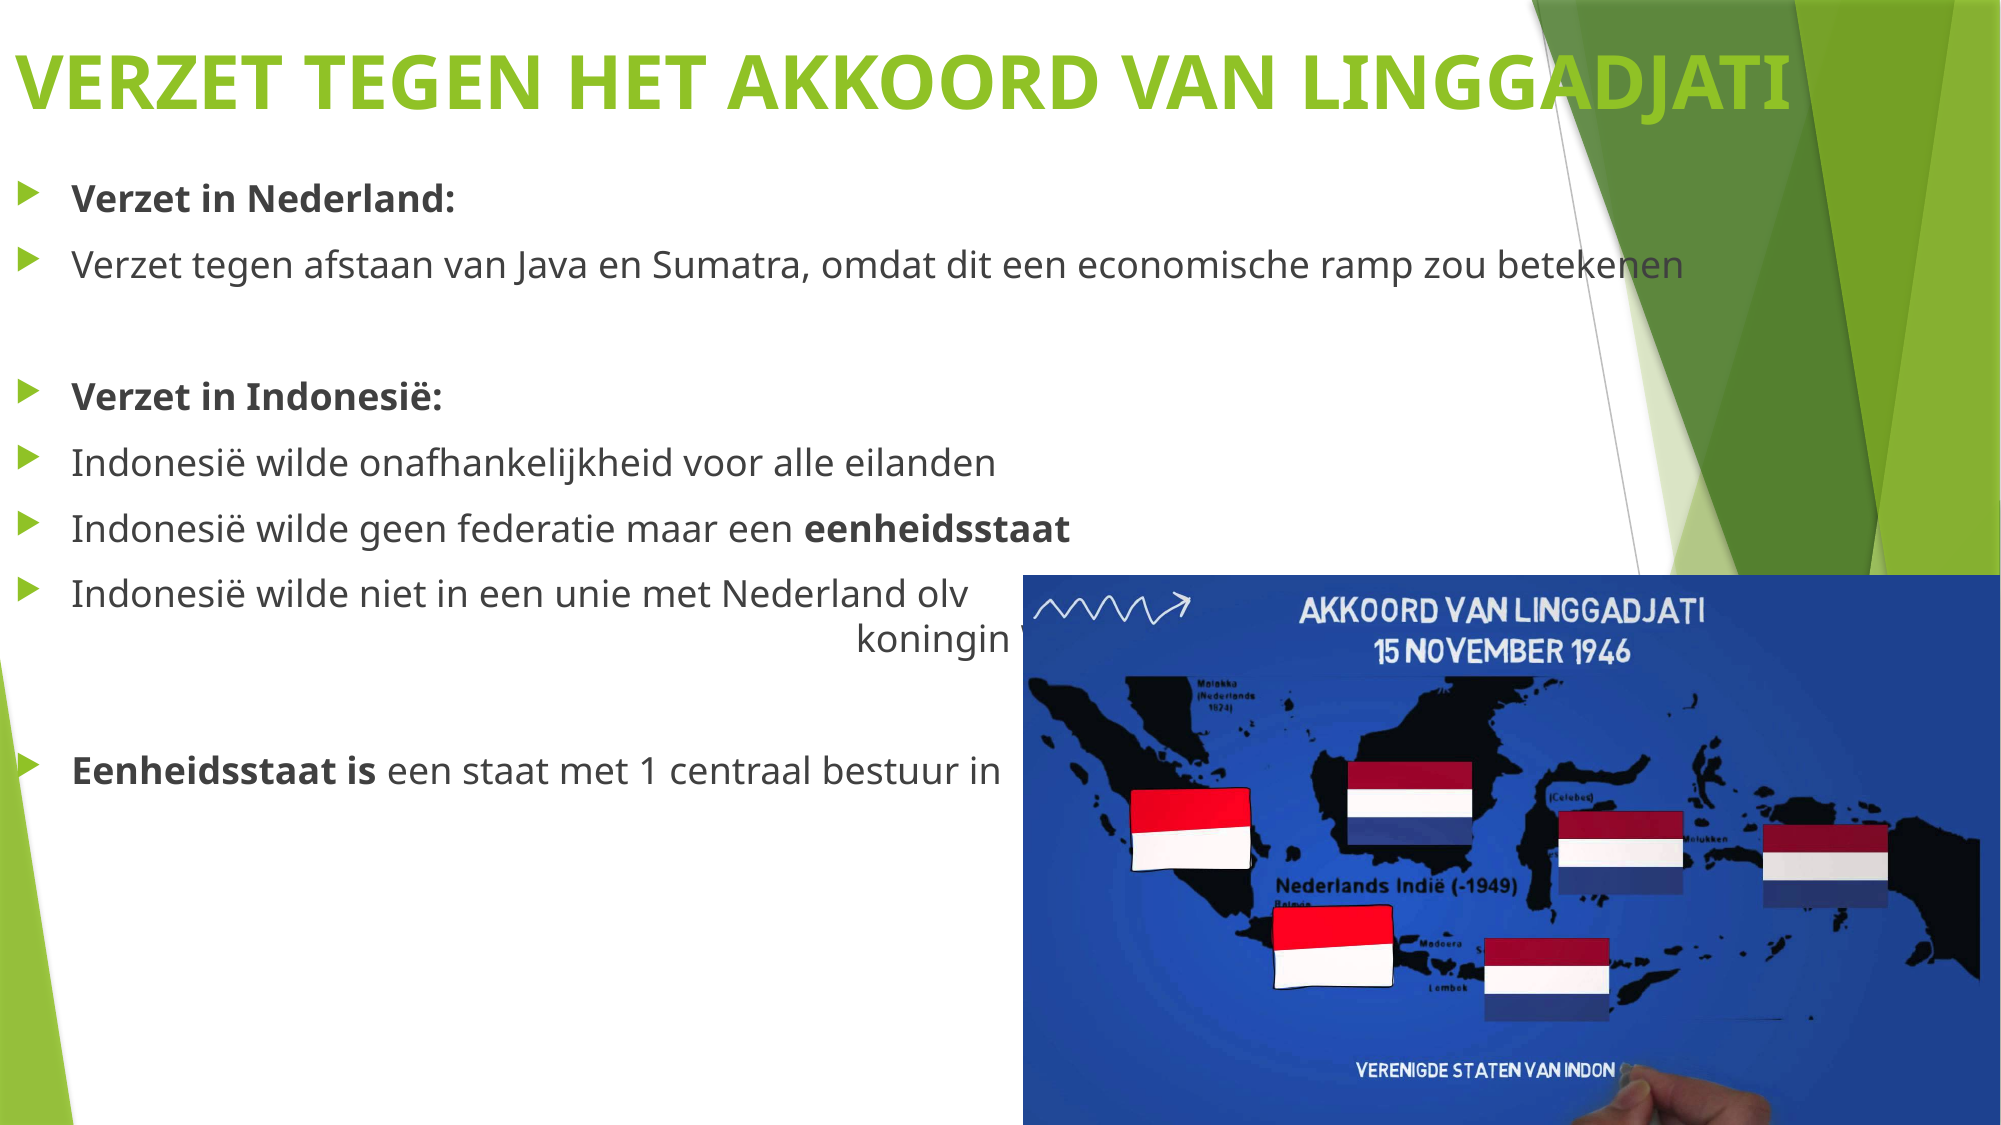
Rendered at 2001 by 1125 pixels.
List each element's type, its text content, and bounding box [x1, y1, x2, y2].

picture [1022, 574, 2000, 1125]
list Verzet in Nederland: Verzet tegen afstaan van Java en Sumatra, omdat dit een economische ramp zou betekenen Verzet in Indonesië: Indonesië wilde onafhankelijkheid voor alle eilanden Indonesië wilde geen federatie maar een eenheidsstaat Indonesië wilde niet in een unie met Nederland olv koningin Wilhelmina Eenheidsstaat is een staat met 1 centraal bestuur in Jakarta voor heel Indonesië [0, 167, 2000, 1125]
title VERZET TEGEN HET AKKOORD VAN LINGGADJATI [0, 26, 2000, 167]
